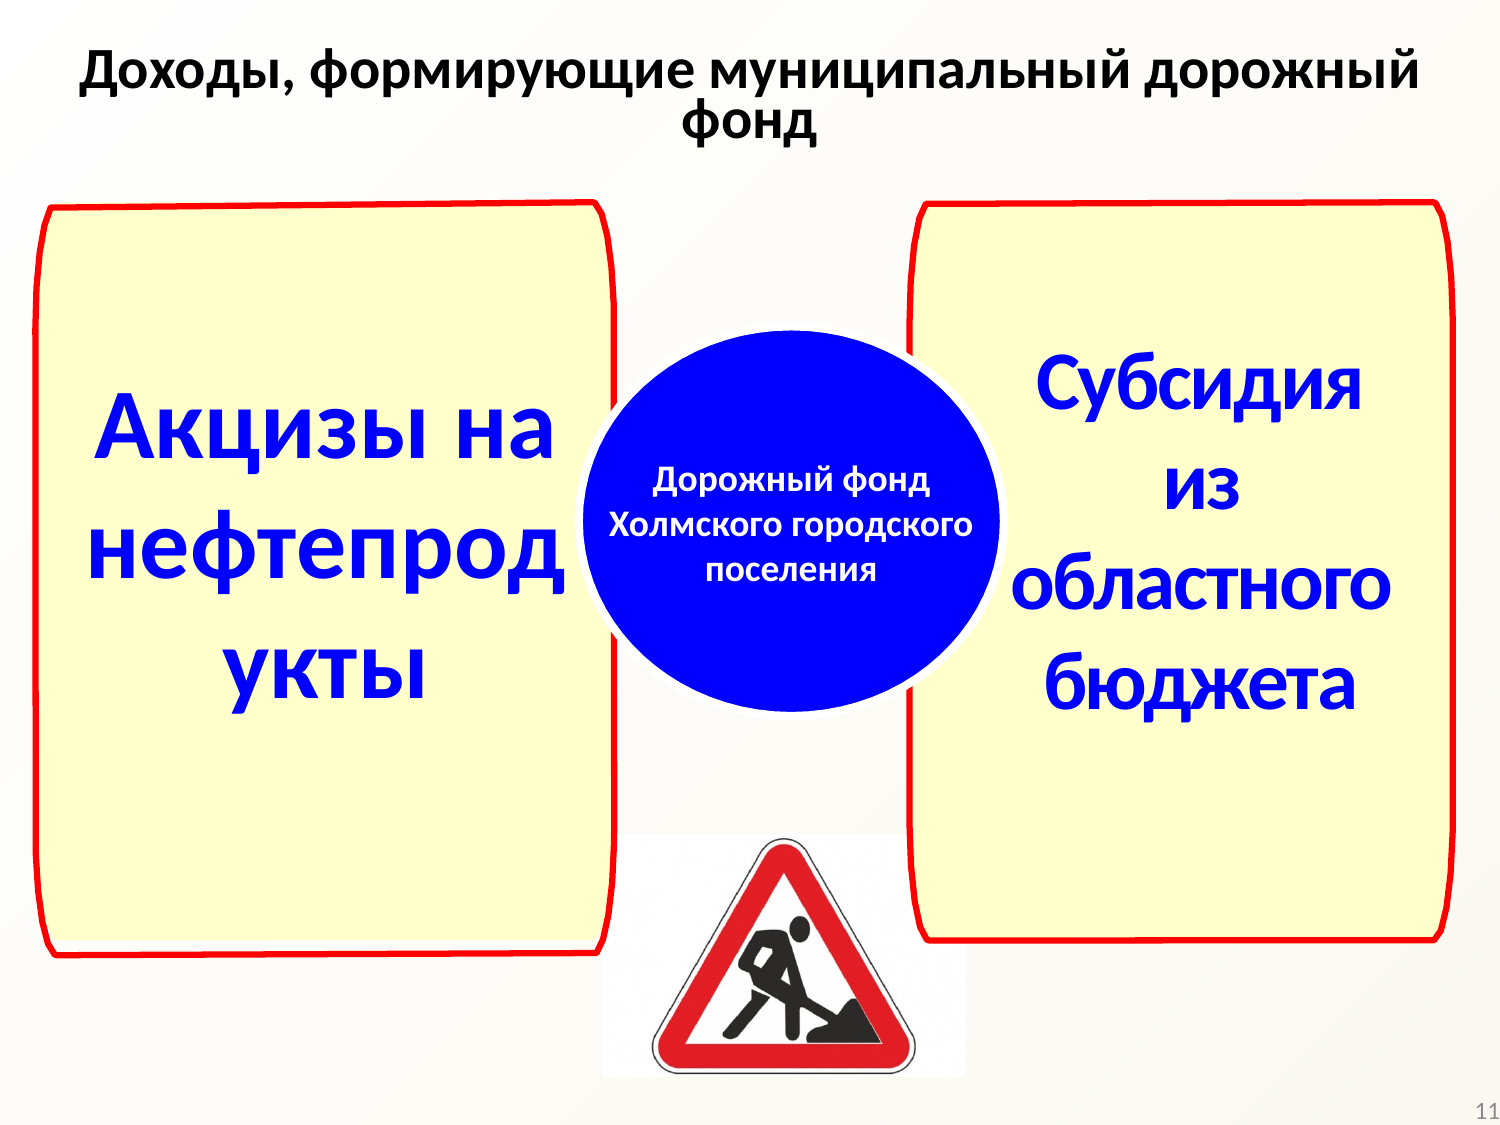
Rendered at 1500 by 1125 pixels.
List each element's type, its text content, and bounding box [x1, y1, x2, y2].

text_box Акцизы на нефтепродукты [79, 358, 571, 719]
slide_number 11 [1149, 1094, 1500, 1125]
text_box [909, 202, 1453, 941]
picture [602, 833, 965, 1077]
text_box [52, 202, 513, 207]
text_box Субсидия из областного бюджета [996, 326, 1404, 796]
text_box [35, 202, 615, 956]
text_box [578, 326, 1004, 717]
text_box Доходы, формирующие муниципальный дорожный фонд [0, 42, 1500, 127]
